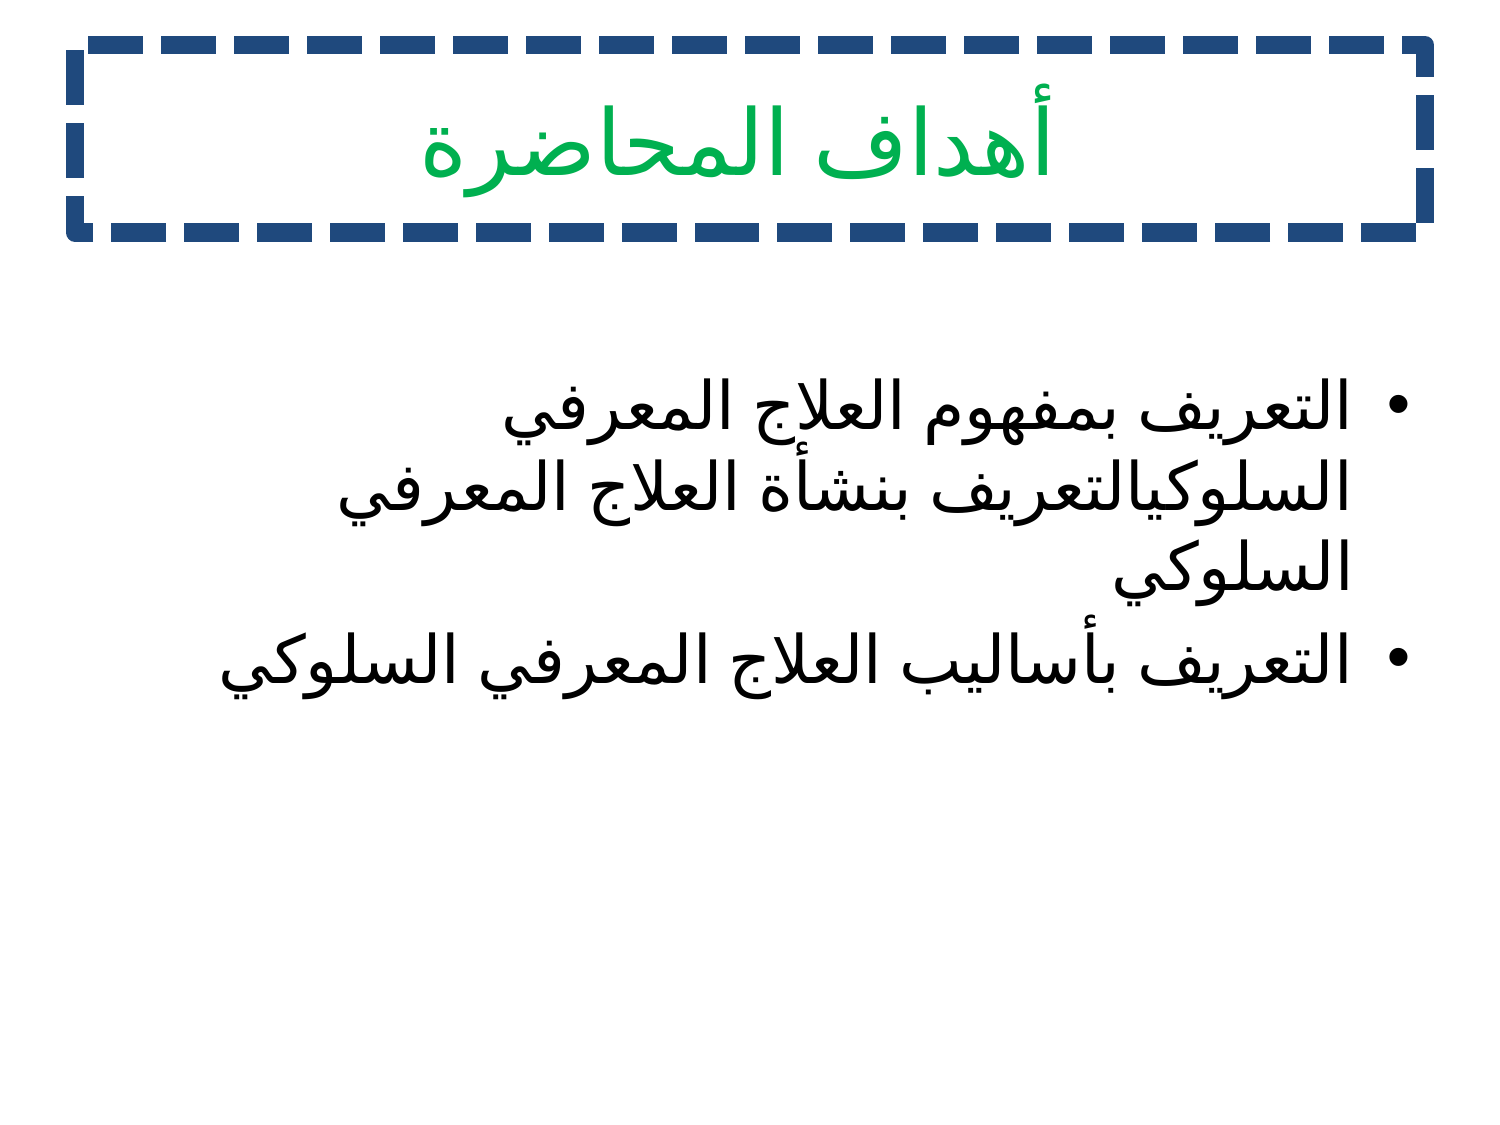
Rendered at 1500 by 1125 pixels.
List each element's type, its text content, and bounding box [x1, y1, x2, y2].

list التعريف بمفهوم العلاج المعرفي السلوكيالتعريف بنشأة العلاج المعرفي السلوكي التعريف بأساليب العلاج المعرفي السلوكي [75, 262, 1425, 1005]
title أهداف المحاضرة [75, 45, 1425, 233]
